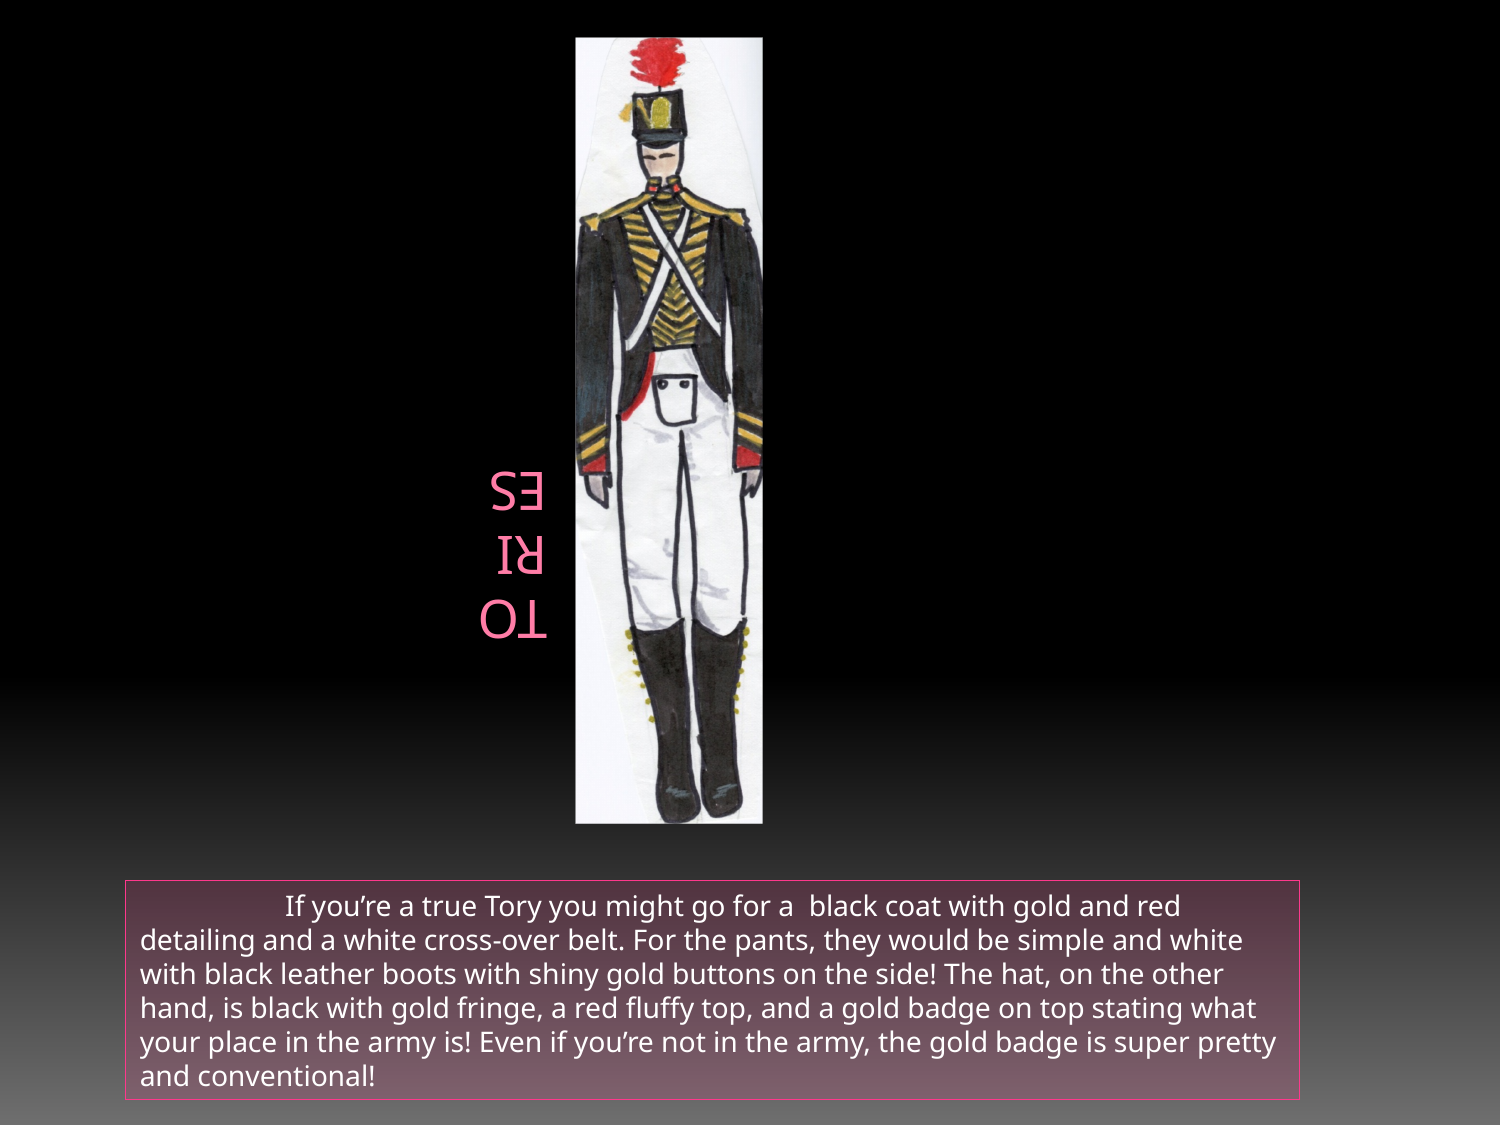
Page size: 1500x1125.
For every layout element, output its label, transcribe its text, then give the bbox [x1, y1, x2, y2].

title Tories [462, 425, 563, 788]
picture [574, 37, 763, 825]
list If you’re a true Tory you might go for a black coat with gold and red detailing and a white cross-over belt. For the pants, they would be simple and white with black leather boots with shiny gold buttons on the side! The hat, on the other hand, is black with gold fringe, a red fluffy top, and a gold badge on top stating what your place in the army is! Even if you’re not in the army, the gold badge is super pretty and conventional! [125, 880, 1300, 1100]
